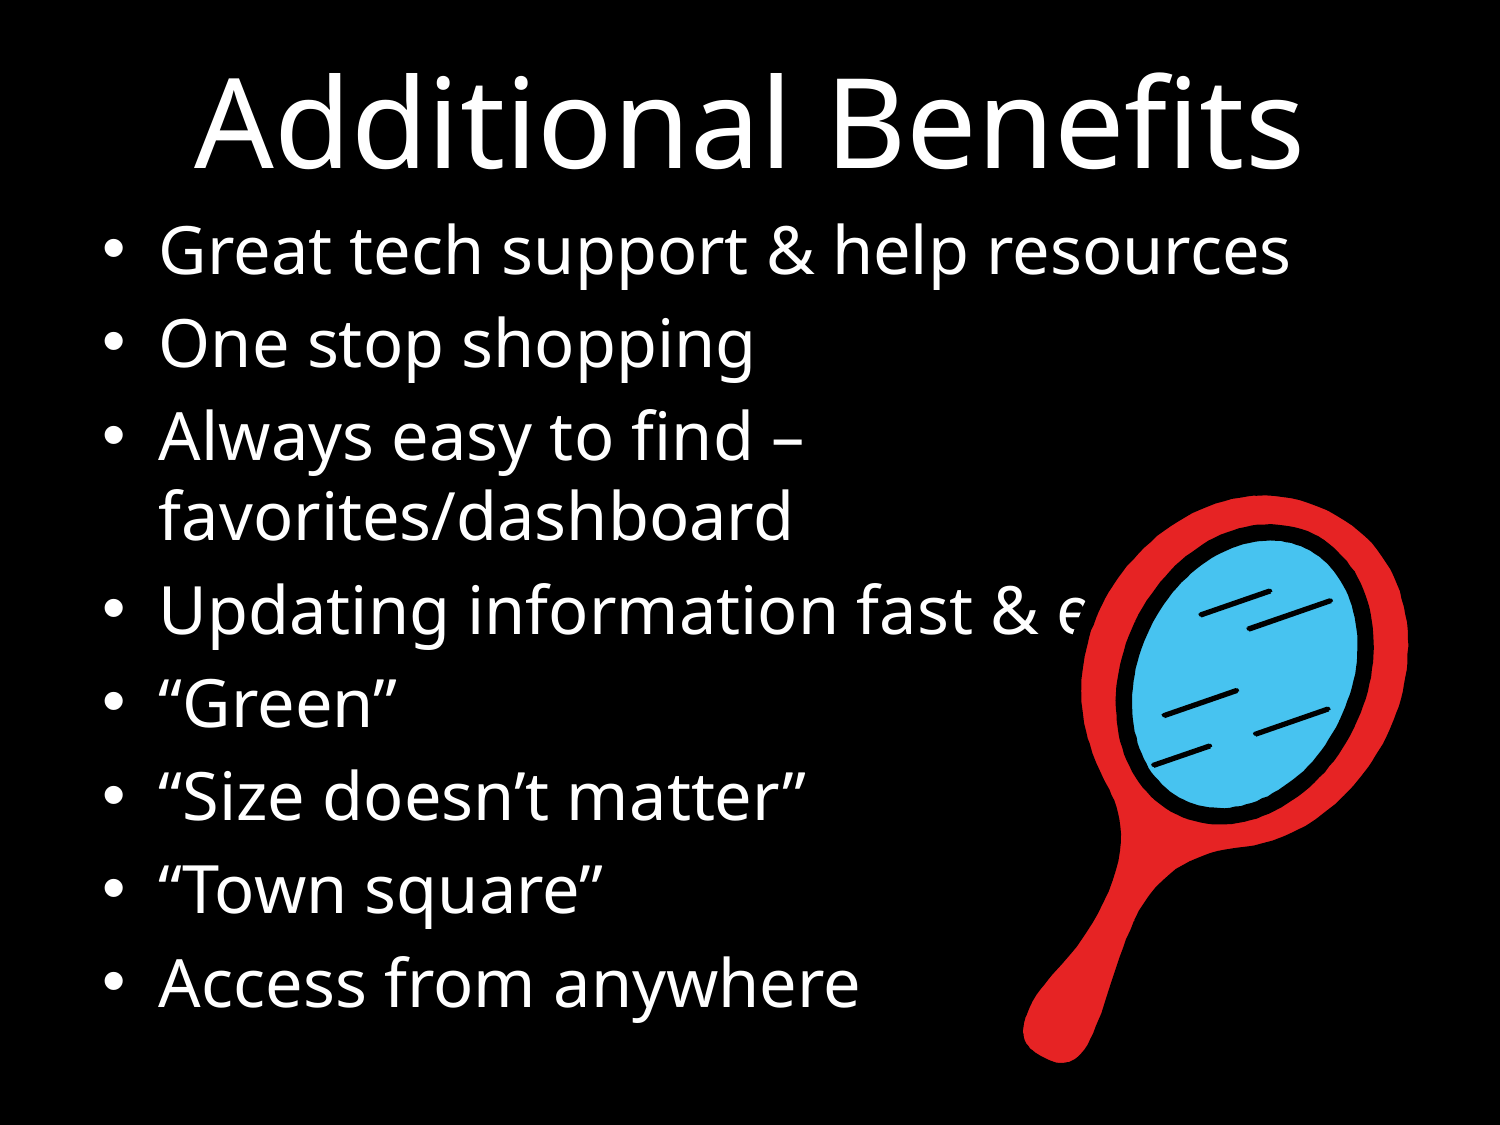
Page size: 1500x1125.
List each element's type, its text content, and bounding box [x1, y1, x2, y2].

picture [793, 449, 1500, 1119]
title Additional Benefits [74, 24, 1426, 213]
list Great tech support & help resources One stop shopping Always easy to find – favorites/dashboard Updating information fast & easy “Green” “Size doesn’t matter” “Town square” Access from anywhere [87, 199, 1438, 943]
